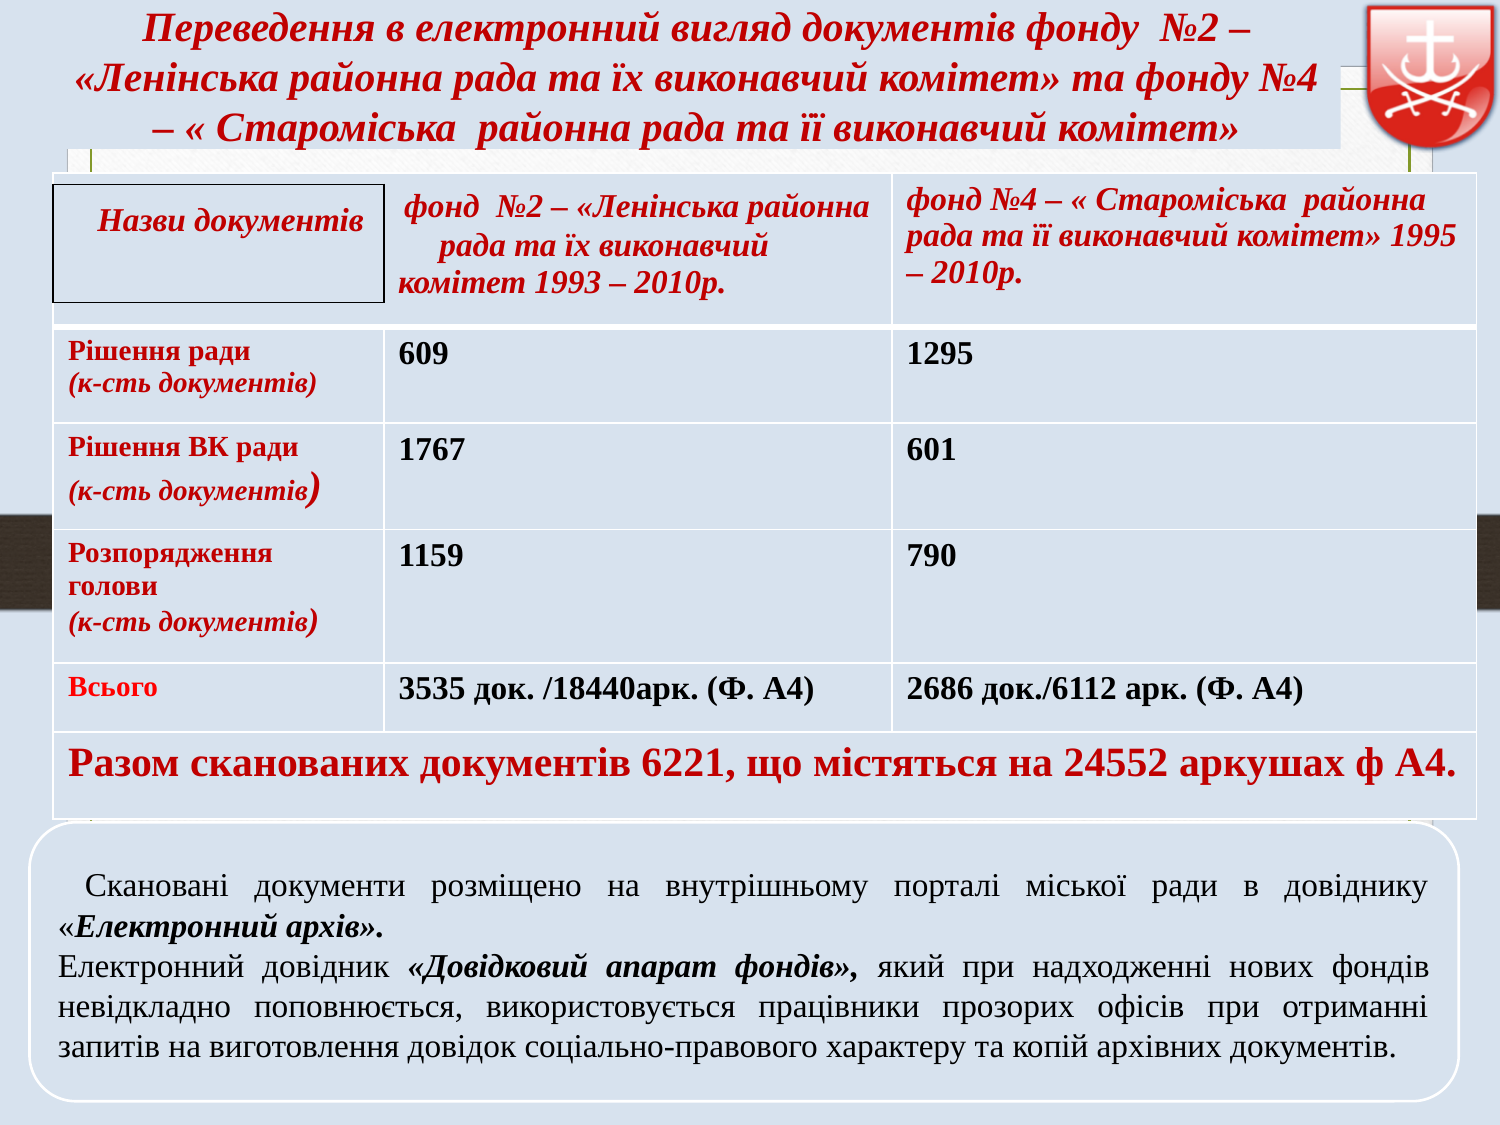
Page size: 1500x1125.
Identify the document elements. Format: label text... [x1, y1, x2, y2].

table_cell 1159 [385, 530, 891, 662]
table_cell 609 [385, 330, 891, 422]
table_cell Всього [54, 664, 383, 731]
text_box Скановані документи розміщено на внутрішньому порталі міської ради в довіднику «Електронний архів». Електронний довідник «Довідковий апарат фондів», який при надходженні нових фондів невідкладно поповнюється, використовується працівники прозорих офісів при отриманні запитів на виготовлення довідок соціально-правового характеру та копій архівних документів. [28, 820, 1461, 1103]
table_cell Разом сканованих документів 6221, що містяться на 24552 аркушах ф А4. [54, 733, 1476, 818]
table_header фонд №4 – « Староміська районна рада та її виконавчий комітет» 1995 – 2010р. [893, 174, 1476, 324]
picture [0, 0, 1500, 1125]
title Переведення в електронний вигляд документів фонду №2 – «Ленінська районна рада та їх виконавчий комітет» та фонду №4 – « Староміська районна рада та її виконавчий комітет» [53, 0, 1341, 149]
table_cell 3535 док. /18440арк. (Ф. А4) [385, 664, 891, 731]
table_cell 601 [893, 424, 1476, 529]
table_cell 2686 док./6112 арк. (Ф. А4) [893, 664, 1476, 731]
table_header Назви документів [54, 185, 383, 302]
table_cell Рішення ВК ради (к-сть документів) [54, 424, 383, 529]
table_cell 1767 [385, 424, 891, 529]
table_cell 1295 [893, 330, 1476, 422]
table_cell Розпорядження голови (к-сть документів) [54, 530, 383, 662]
table_cell 790 [893, 530, 1476, 662]
table_cell Рішення ради (к-сть документів) [54, 330, 383, 422]
table_header фонд №2 – «Ленінська районна рада та їх виконавчий комітет 1993 – 2010р. [54, 174, 891, 324]
